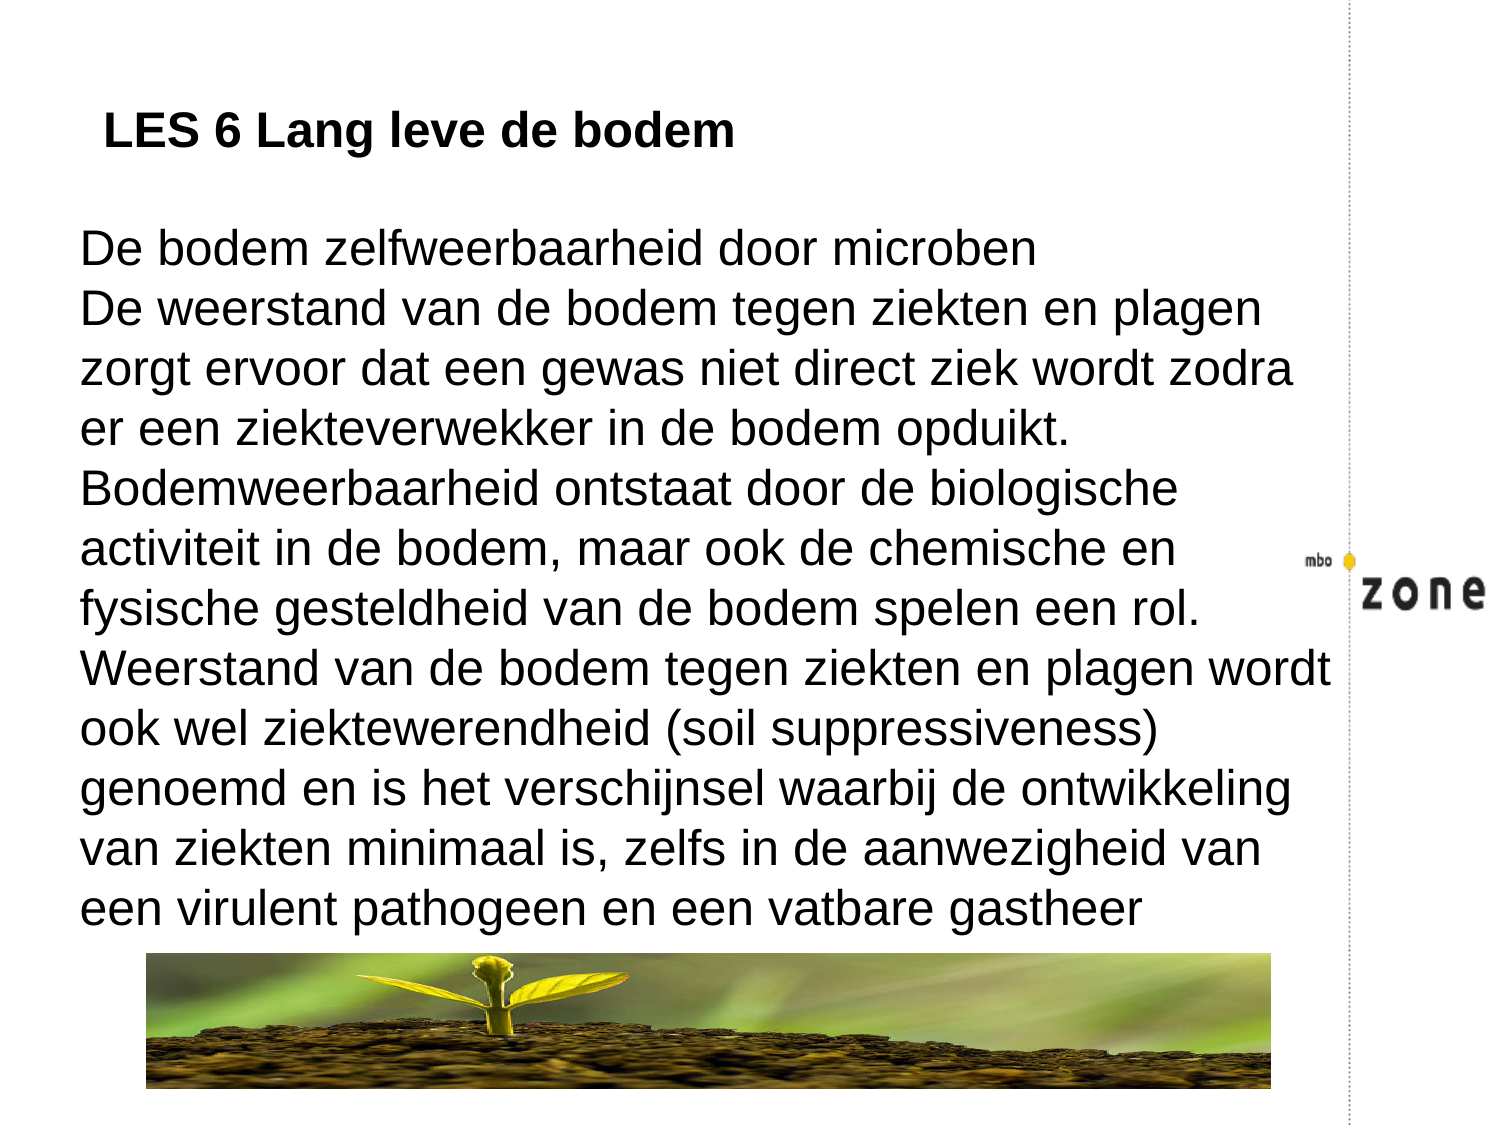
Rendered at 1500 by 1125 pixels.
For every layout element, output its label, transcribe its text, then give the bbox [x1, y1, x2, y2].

picture [146, 0, 1500, 1125]
text_box LES 6 Lang leve de bodem [88, 89, 1187, 165]
text_box De bodem zelfweerbaarheid door microben De weerstand van de bodem tegen ziekten en plagen zorgt ervoor dat een gewas niet direct ziek wordt zodra er een ziekteverwekker in de bodem opduikt. Bodemweerbaarheid ontstaat door de biologische activiteit in de bodem, maar ook de chemische en fysische gesteldheid van de bodem spelen een rol. Weerstand van de bodem tegen ziekten en plagen wordt ook wel ziektewerendheid (soil suppressiveness) genoemd en is het verschijnsel waarbij de ontwikkeling van ziekten minimaal is, zelfs in de aanwezigheid van een virulent pathogeen en een vatbare gastheer [64, 208, 1353, 943]
